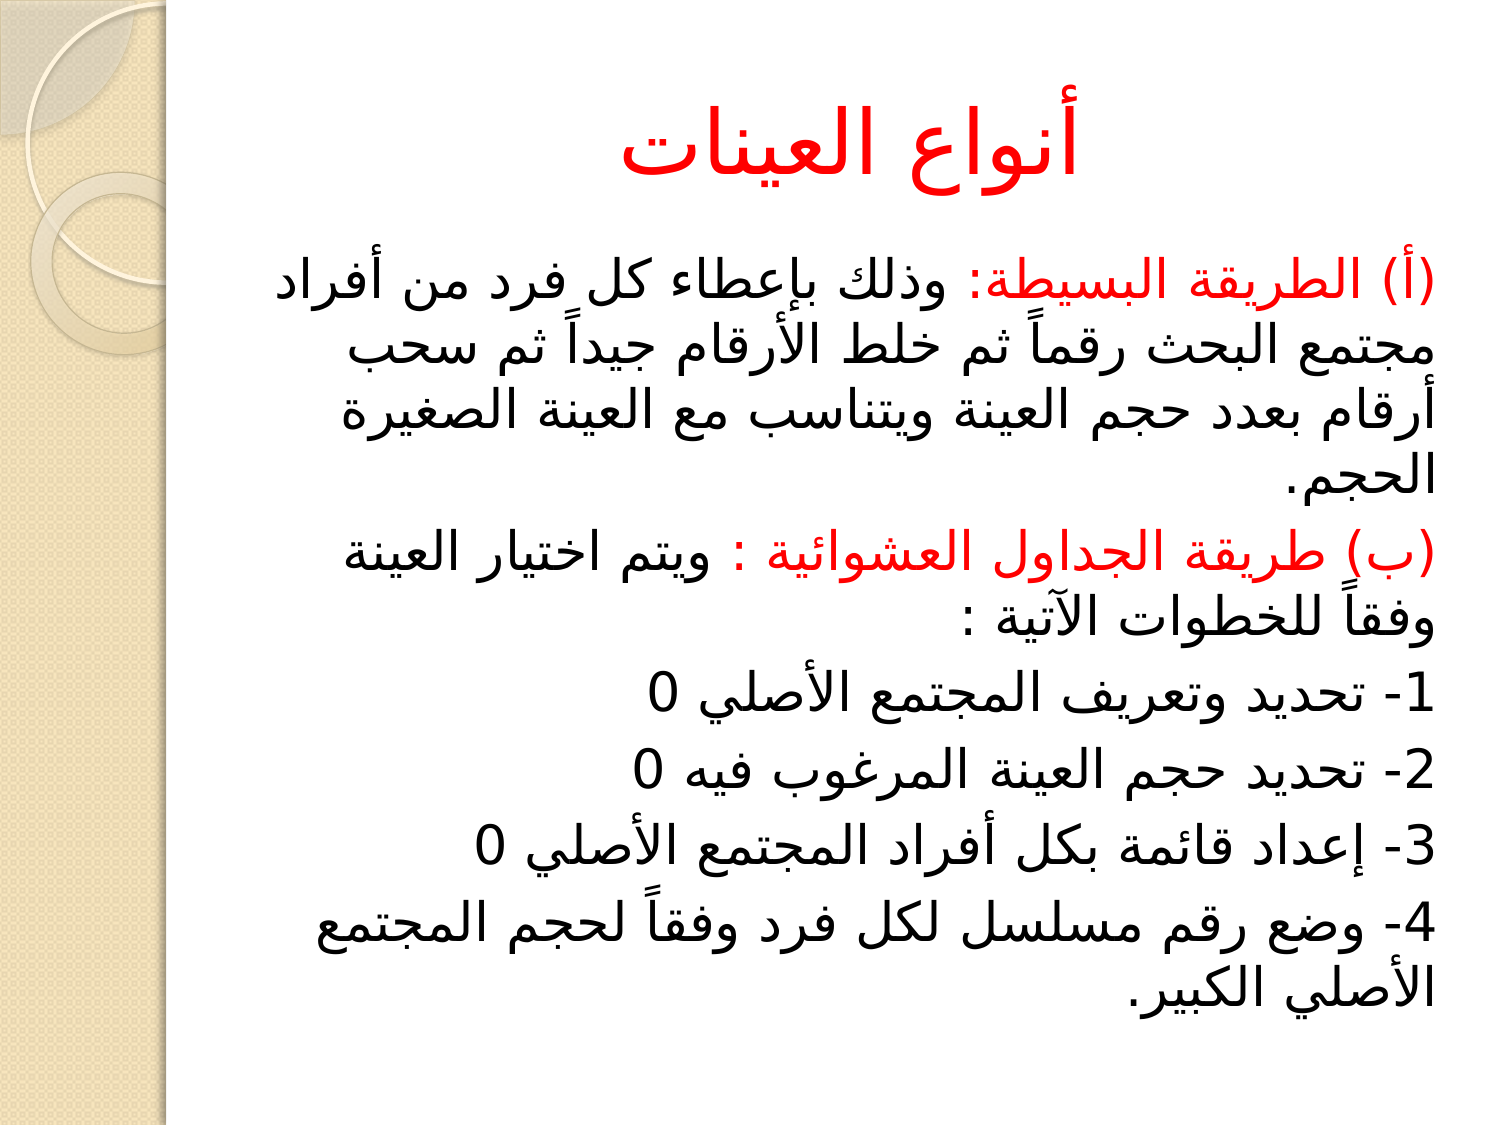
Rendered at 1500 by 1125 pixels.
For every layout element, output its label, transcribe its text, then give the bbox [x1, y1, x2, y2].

title أنواع العينات [235, 45, 1466, 233]
list (أ) الطريقة البسيطة: وذلك بإعطاء كل فرد من أفراد مجتمع البحث رقماً ثم خلط الأرقام جيداً ثم سحب أرقام بعدد حجم العينة ويتناسب مع العينة الصغيرة الحجم. (ب) طريقة الجداول العشوائية : ويتم اختيار العينة وفقاً للخطوات الآتية : 1- تحديد وتعريف المجتمع الأصلي 0 2- تحديد حجم العينة المرغوب فيه 0 3- إعداد قائمة بكل أفراد المجتمع الأصلي 0 4- وضع رقم مسلسل لكل فرد وفقاً لحجم المجتمع الأصلي الكبير. [235, 237, 1466, 1025]
